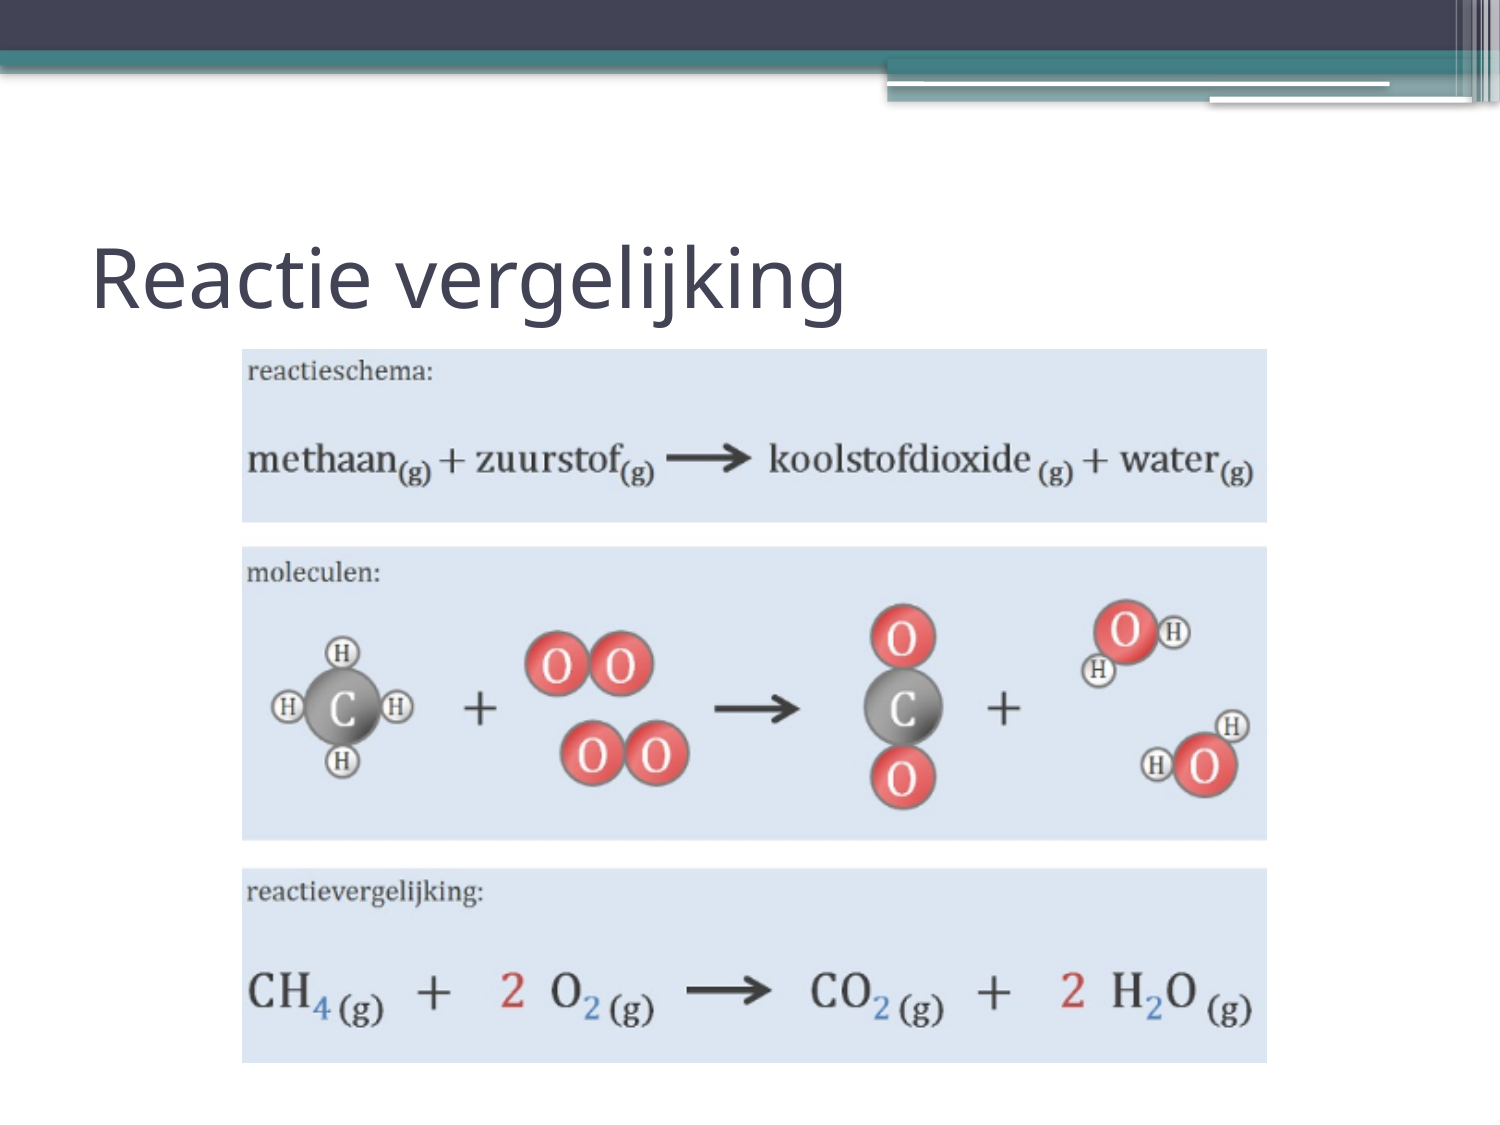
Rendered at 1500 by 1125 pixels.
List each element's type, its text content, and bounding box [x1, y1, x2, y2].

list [241, 349, 1267, 1063]
title Reactie vergelijking [75, 187, 1425, 363]
